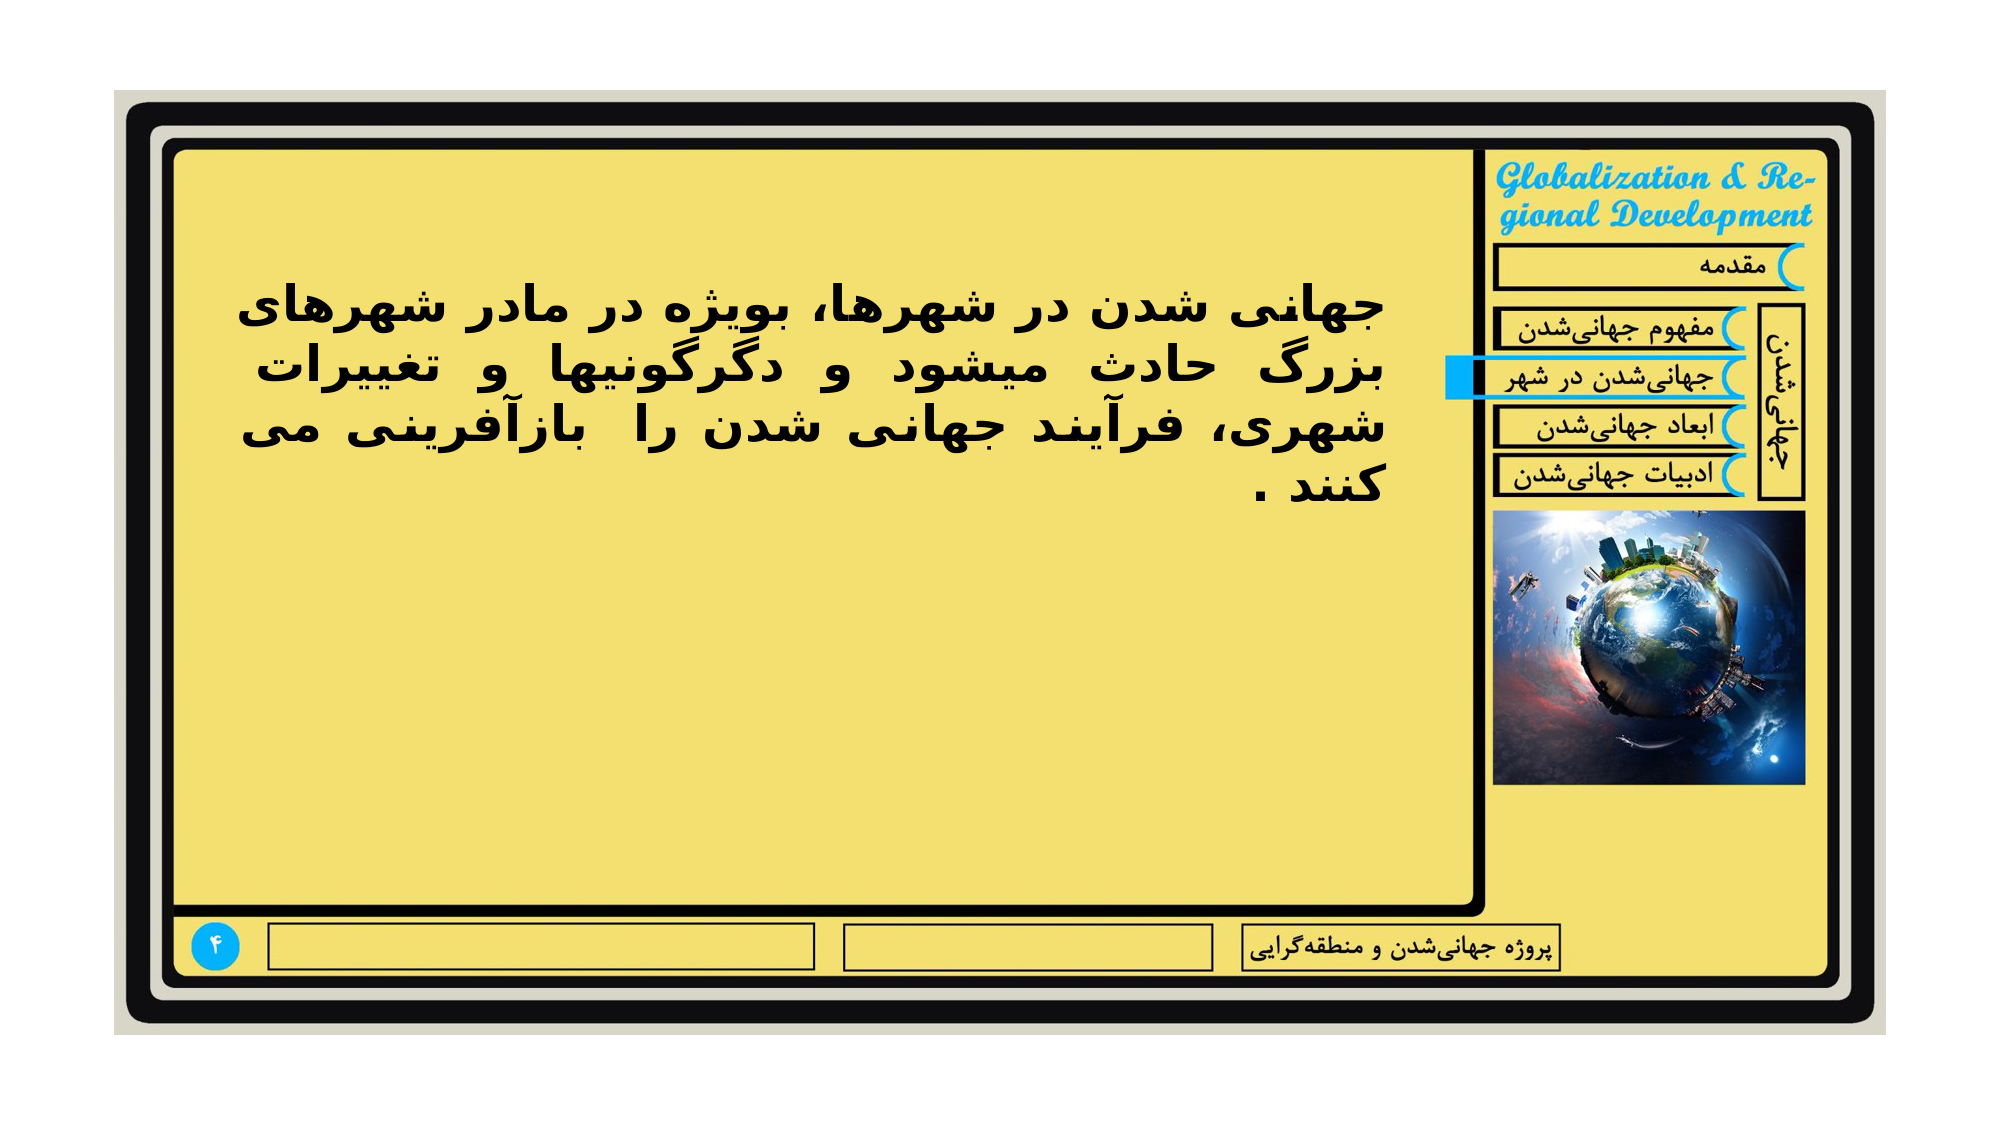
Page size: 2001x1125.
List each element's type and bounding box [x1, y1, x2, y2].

picture [114, 90, 1886, 1035]
